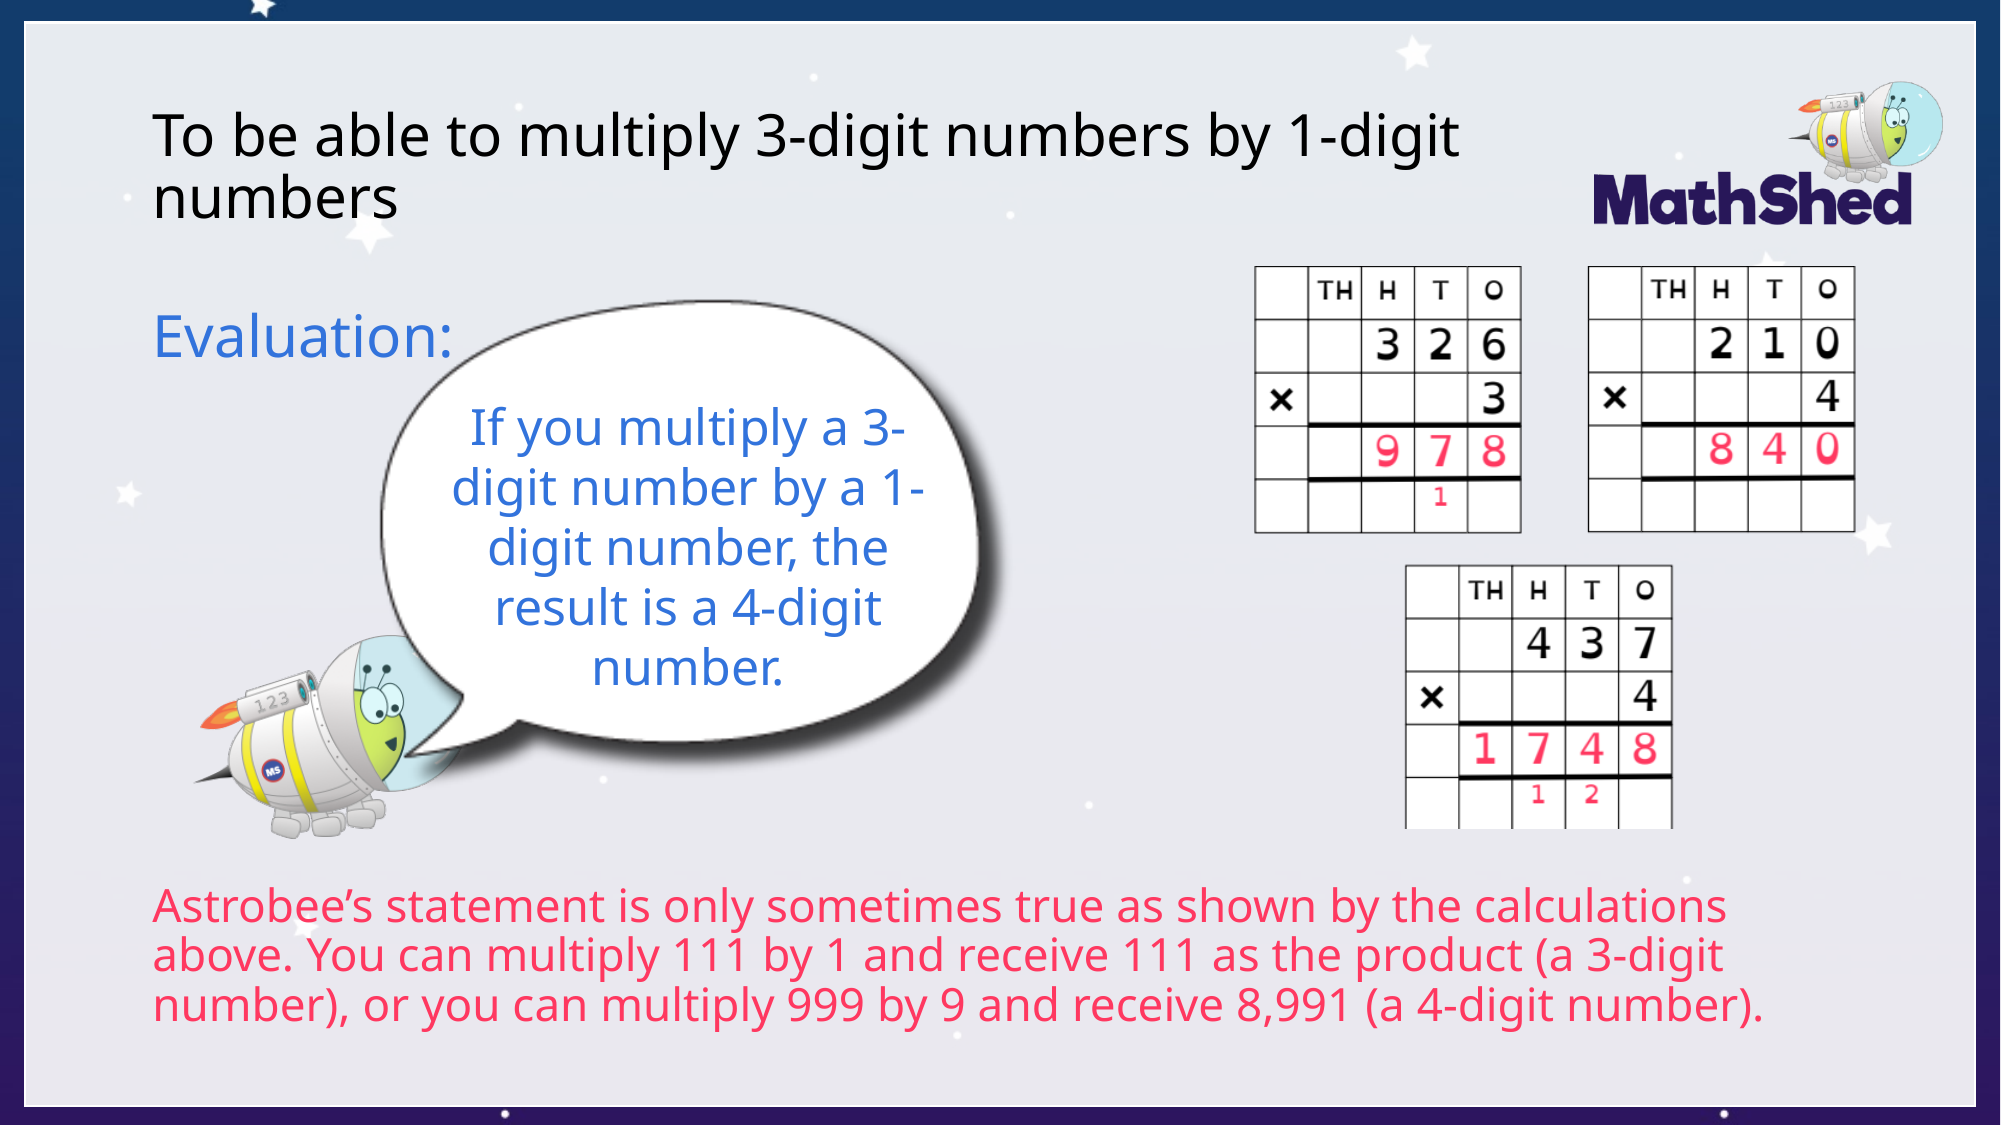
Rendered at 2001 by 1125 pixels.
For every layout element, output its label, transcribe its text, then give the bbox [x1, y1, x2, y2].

picture [0, 0, 2001, 1125]
list Evaluation: Astrobee’s statement is only sometimes true as shown by the calculations above. You can multiply 111 by 1 and receive 111 as the product (a 3-digit number), or you can multiply 999 by 9 and receive 8,991 (a 4-digit number). [137, 299, 1863, 1014]
title To be able to multiply 3-digit numbers by 1-digit numbers [137, 59, 1578, 278]
